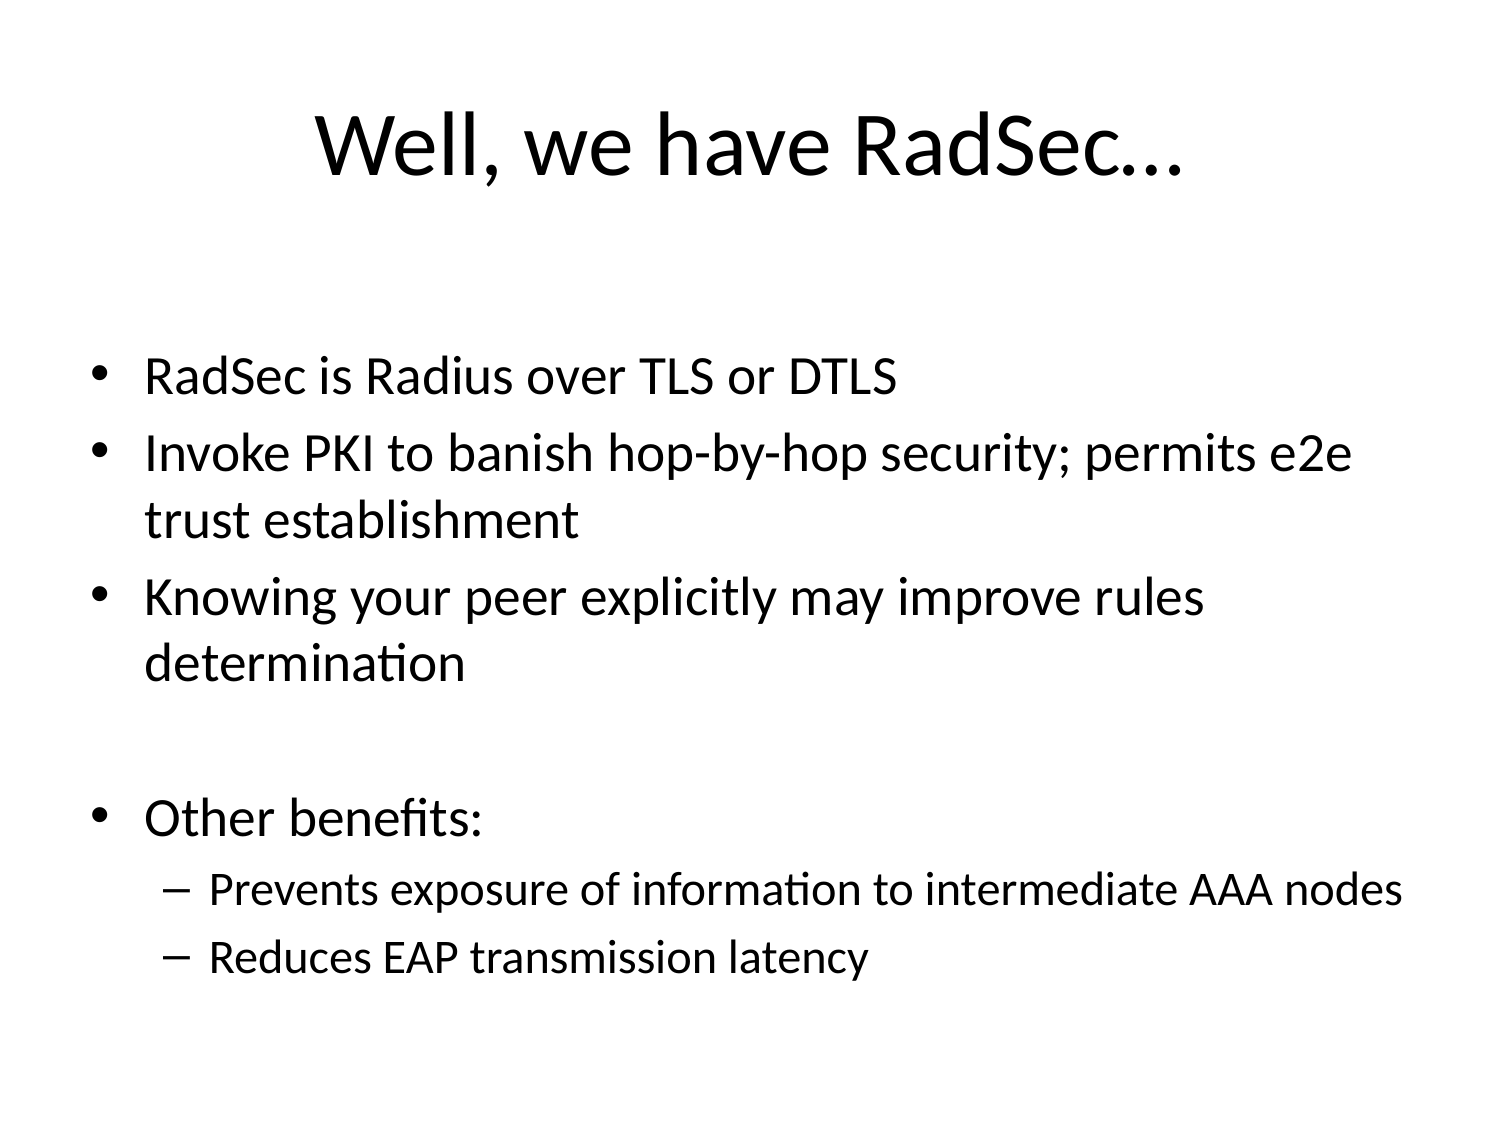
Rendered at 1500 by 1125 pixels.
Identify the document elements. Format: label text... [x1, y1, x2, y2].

title Well, we have RadSec… [75, 45, 1425, 233]
list RadSec is Radius over TLS or DTLS Invoke PKI to banish hop-by-hop security; permits e2e trust establishment Knowing your peer explicitly may improve rules determination Other benefits: Prevents exposure of information to intermediate AAA nodes Reduces EAP transmission latency [75, 262, 1425, 1005]
